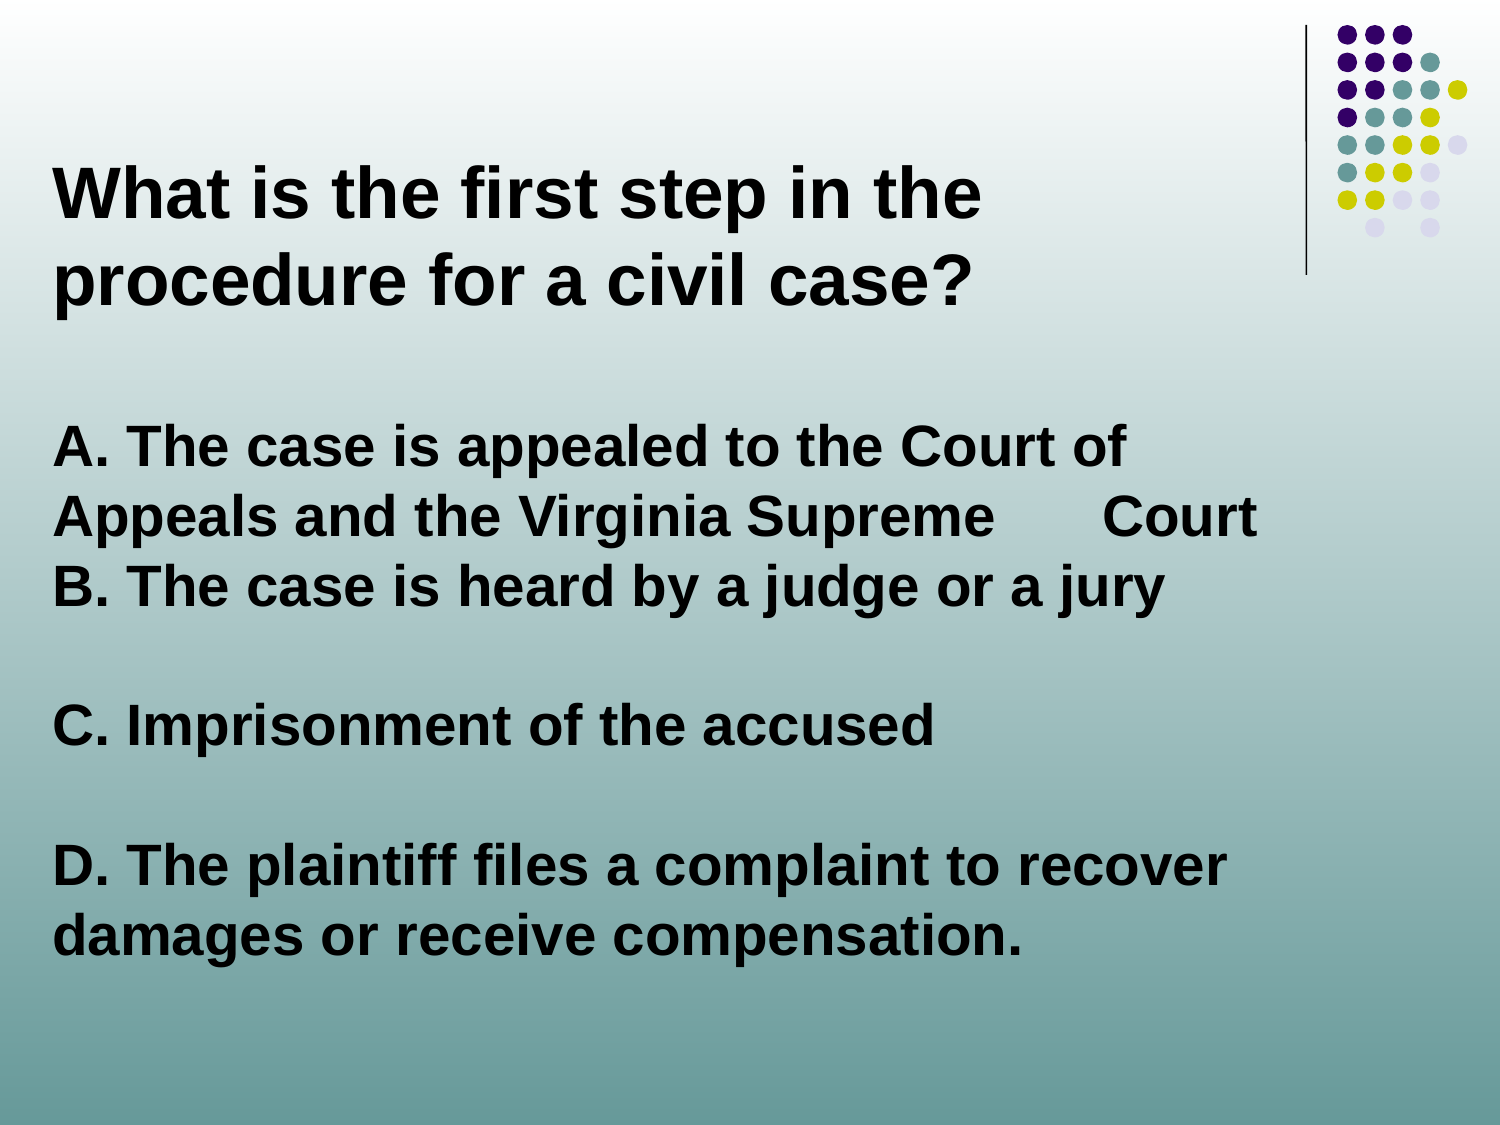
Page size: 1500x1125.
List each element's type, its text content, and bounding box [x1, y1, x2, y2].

text_box What is the first step in the procedure for a civil case? A. The case is appealed to the Court of Appeals and the Virginia Supreme Court B. The case is heard by a judge or a jury C. Imprisonment of the accused D. The plaintiff files a complaint to recover damages or receive compensation. [37, 937, 1313, 1125]
